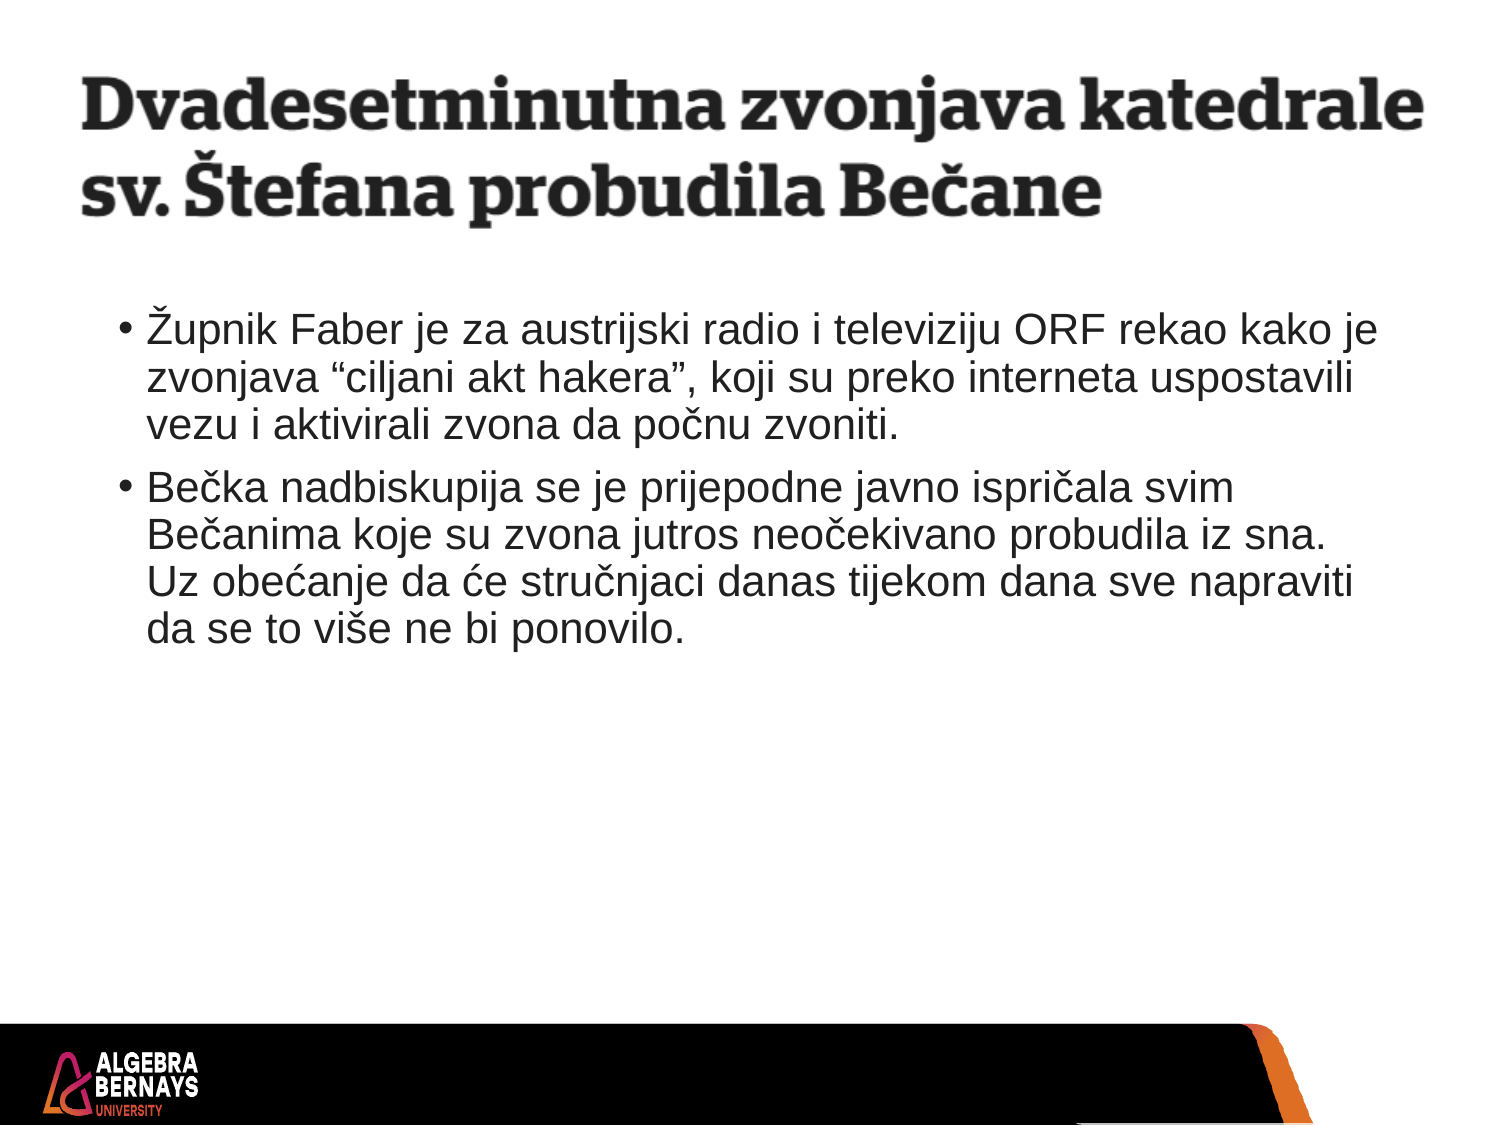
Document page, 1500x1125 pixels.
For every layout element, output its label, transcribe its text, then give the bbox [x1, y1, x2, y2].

picture [0, 1023, 1468, 1125]
picture [53, 42, 1447, 243]
list Župnik Faber je za austrijski radio i televiziju ORF rekao kako je zvonjava “ciljani akt hakera”, koji su preko interneta uspostavili vezu i aktivirali zvona da počnu zvoniti. Bečka nadbiskupija se je prijepodne javno ispričala svim Bečanima koje su zvona jutros neočekivano probudila iz sna. Uz obećanje da će stručnjaci danas tijekom dana sve napraviti da se to više ne bi ponovilo. [103, 299, 1397, 1014]
